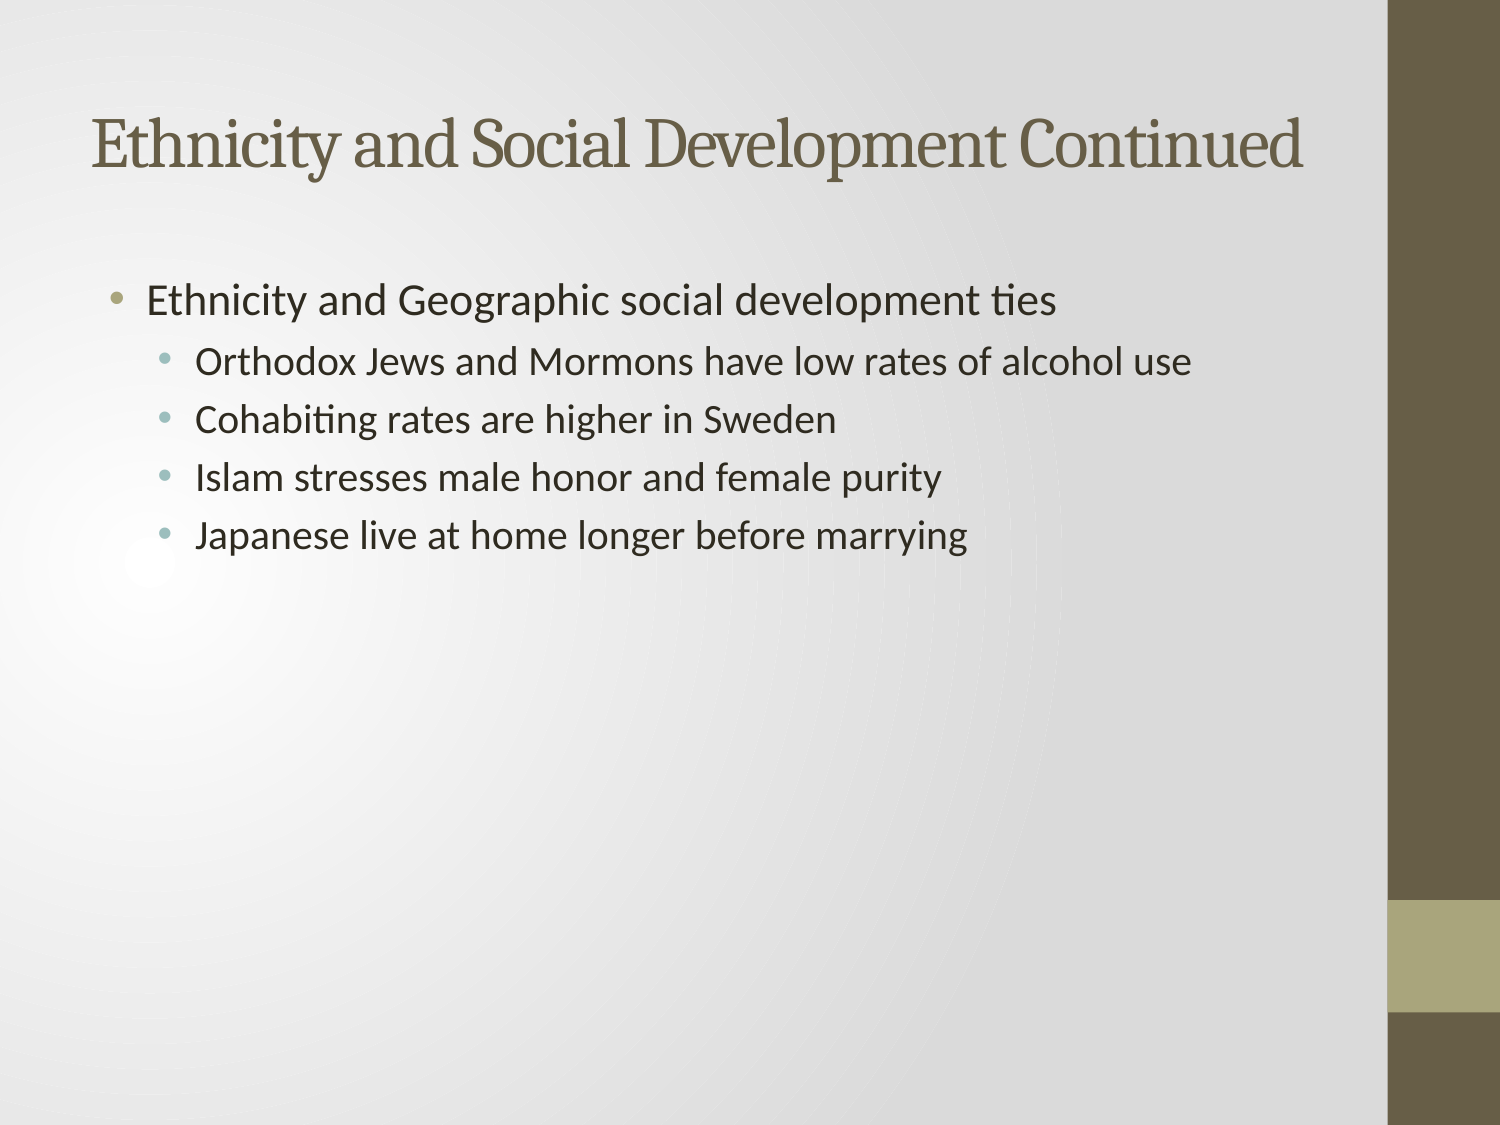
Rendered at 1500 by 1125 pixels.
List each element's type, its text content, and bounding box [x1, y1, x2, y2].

title Ethnicity and Social Development Continued [75, 45, 1325, 233]
list Ethnicity and Geographic social development ties Orthodox Jews and Mormons have low rates of alcohol use Cohabiting rates are higher in Sweden Islam stresses male honor and female purity Japanese live at home longer before marrying [75, 262, 1325, 1050]
